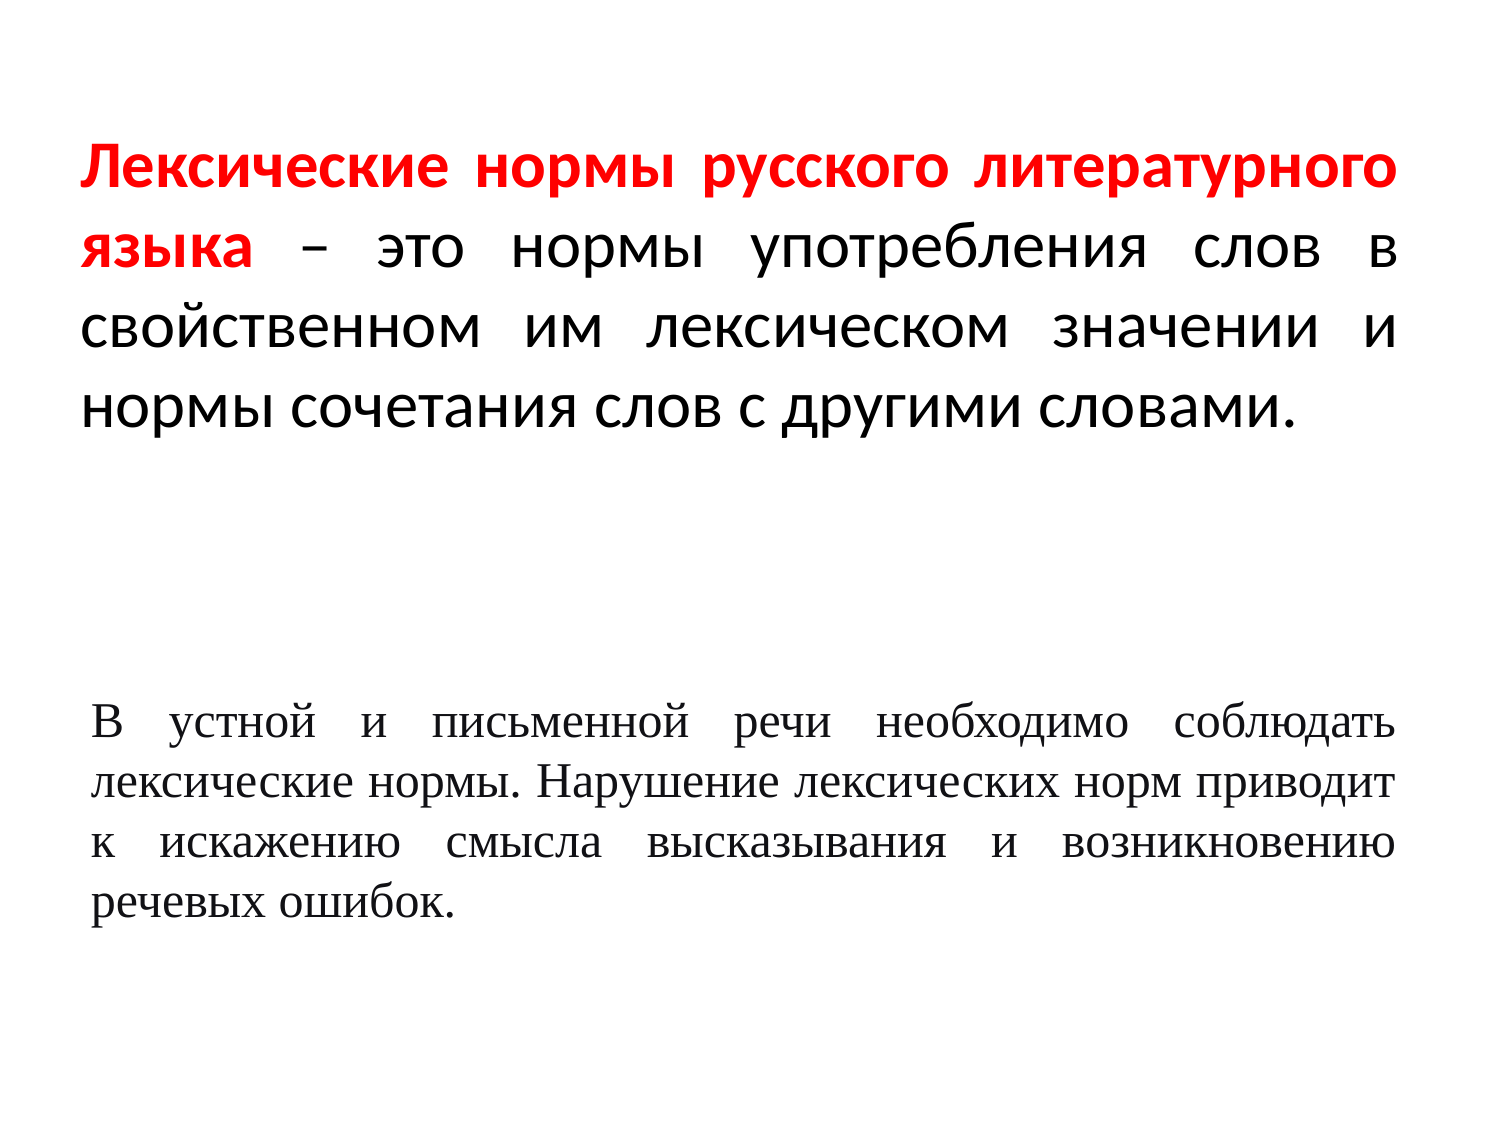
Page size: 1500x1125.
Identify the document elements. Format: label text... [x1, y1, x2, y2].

text_box В устной и письменной речи необходимо соблюдать лексические нормы. Нарушение лексических норм приводит к искажению смысла высказывания и возникновению речевых ошибок. [76, 680, 1411, 936]
list Лексические нормы русского литературного языка – это нормы употребления слов в свойственном им лексическом значении и нормы сочетания слов с другими словами. [64, 113, 1415, 528]
